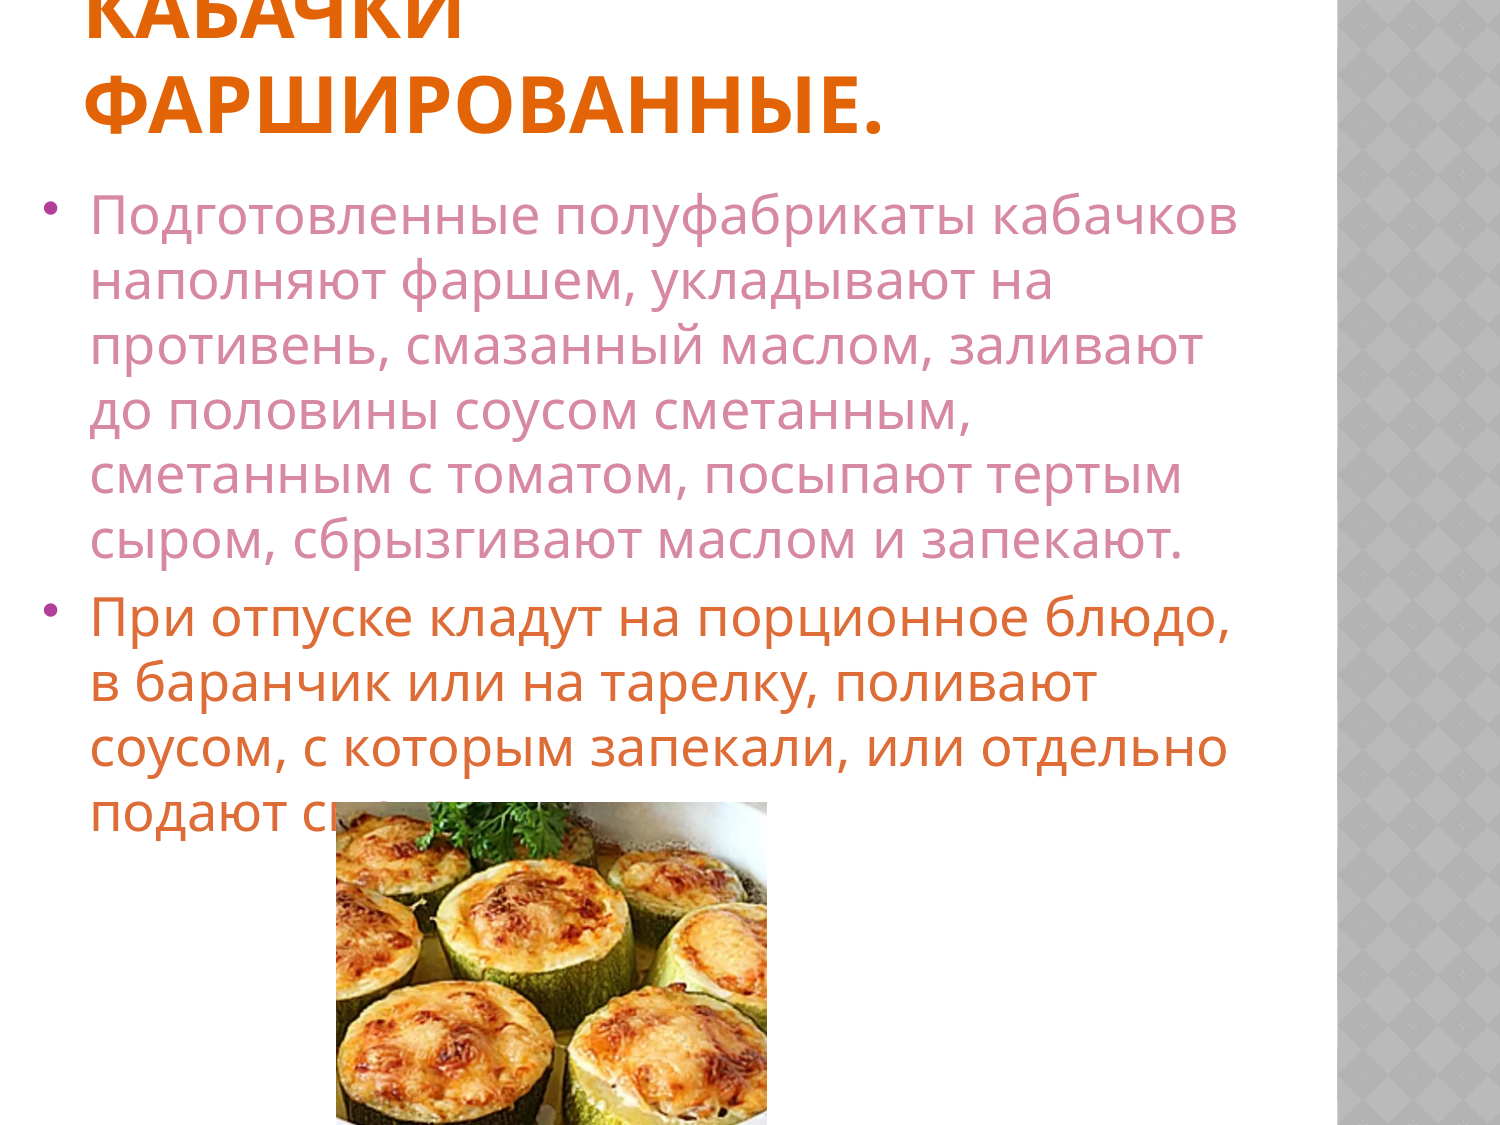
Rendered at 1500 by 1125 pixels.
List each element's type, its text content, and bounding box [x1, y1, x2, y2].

picture [336, 801, 767, 1125]
list Подготовленные полуфабрикаты кабачков наполняют фаршем, укладывают на противень, смазанный маслом, заливают до половины соусом сметанным, сметанным с томатом, посыпают тертым сыром, сбрызгивают маслом и запекают. При отпуске кладут на порционное блюдо, в баранчик или на тарелку, поливают соусом, с которым запекали, или отдельно подают сметану. [29, 172, 1263, 1059]
title Кабачки фаршированные. [75, 52, 1263, 149]
